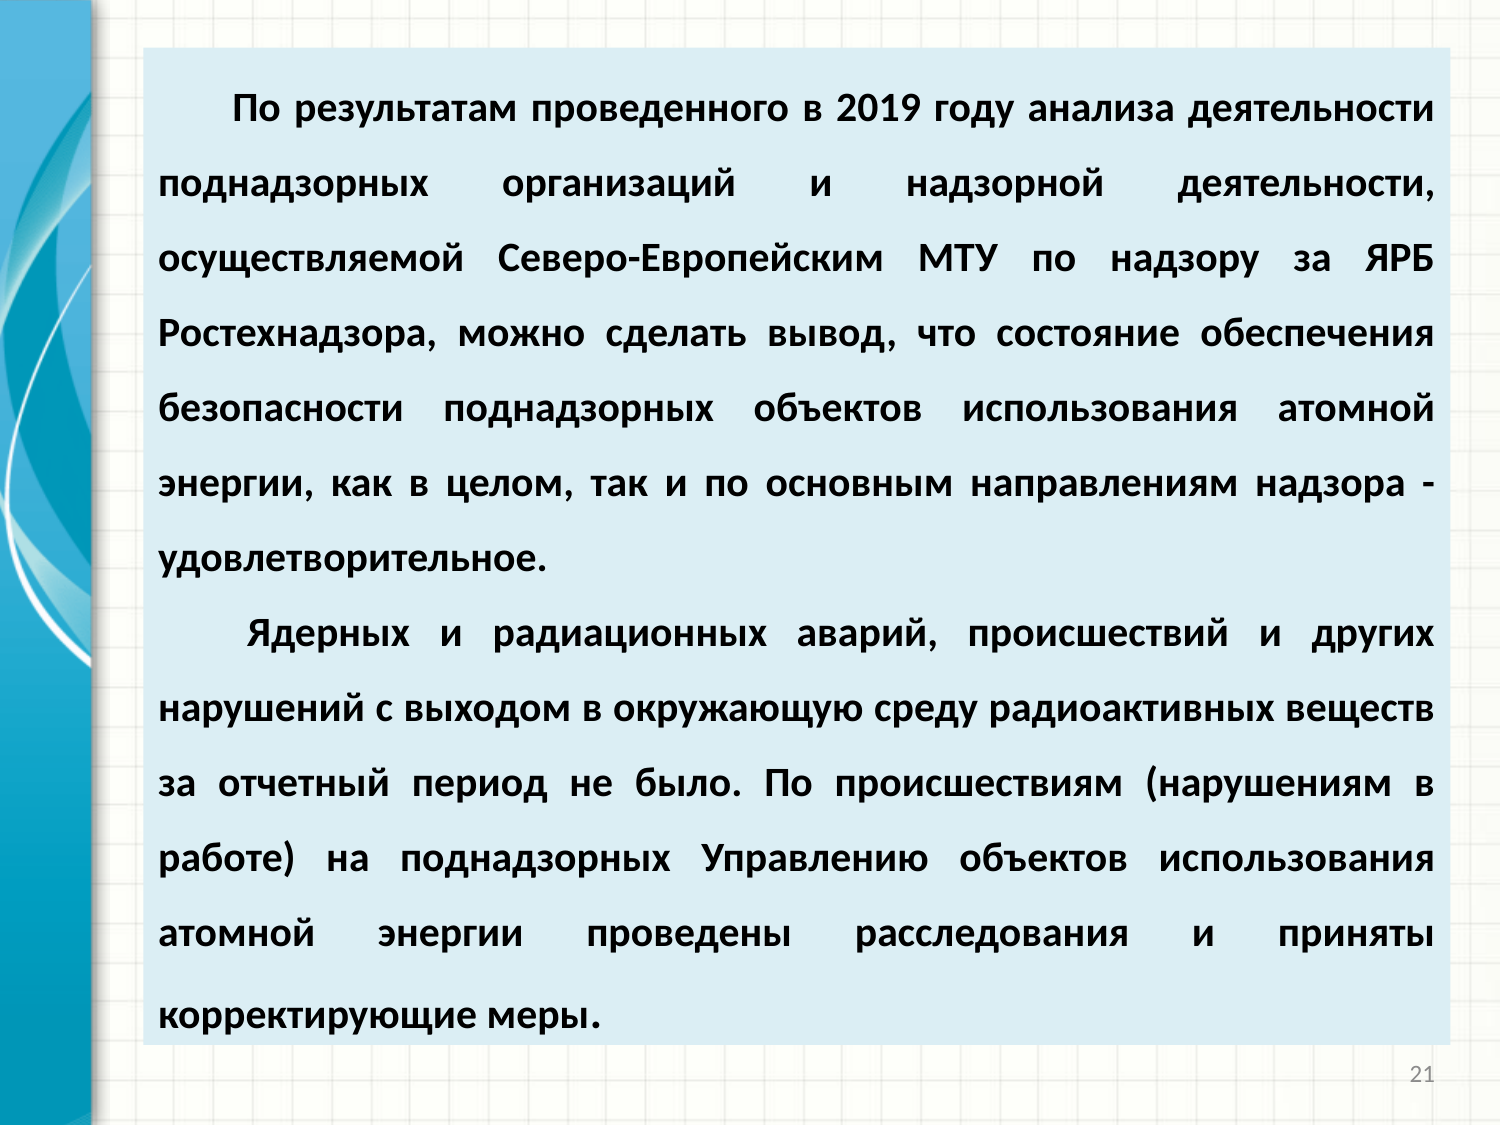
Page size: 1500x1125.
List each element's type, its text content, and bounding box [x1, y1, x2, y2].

slide_number 21 [1100, 1045, 1450, 1103]
text_box По результатам проведенного в 2019 году анализа деятельности поднадзорных организаций и надзорной деятельности, осуществляемой Северо-Европейским МТУ по надзору за ЯРБ Ростехнадзора, можно сделать вывод, что состояние обеспечения безопасности поднадзорных объектов использования атомной энергии, как в целом, так и по основным направлениям надзора - удовлетворительное. Ядерных и радиационных аварий, происшествий и других нарушений с выходом в окружающую среду радиоактивных веществ за отчетный период не было. По происшествиям (нарушениям в работе) на поднадзорных Управлению объектов использования атомной энергии проведены расследования и приняты корректирующие меры. [143, 47, 1451, 1045]
picture [0, 0, 1500, 1125]
